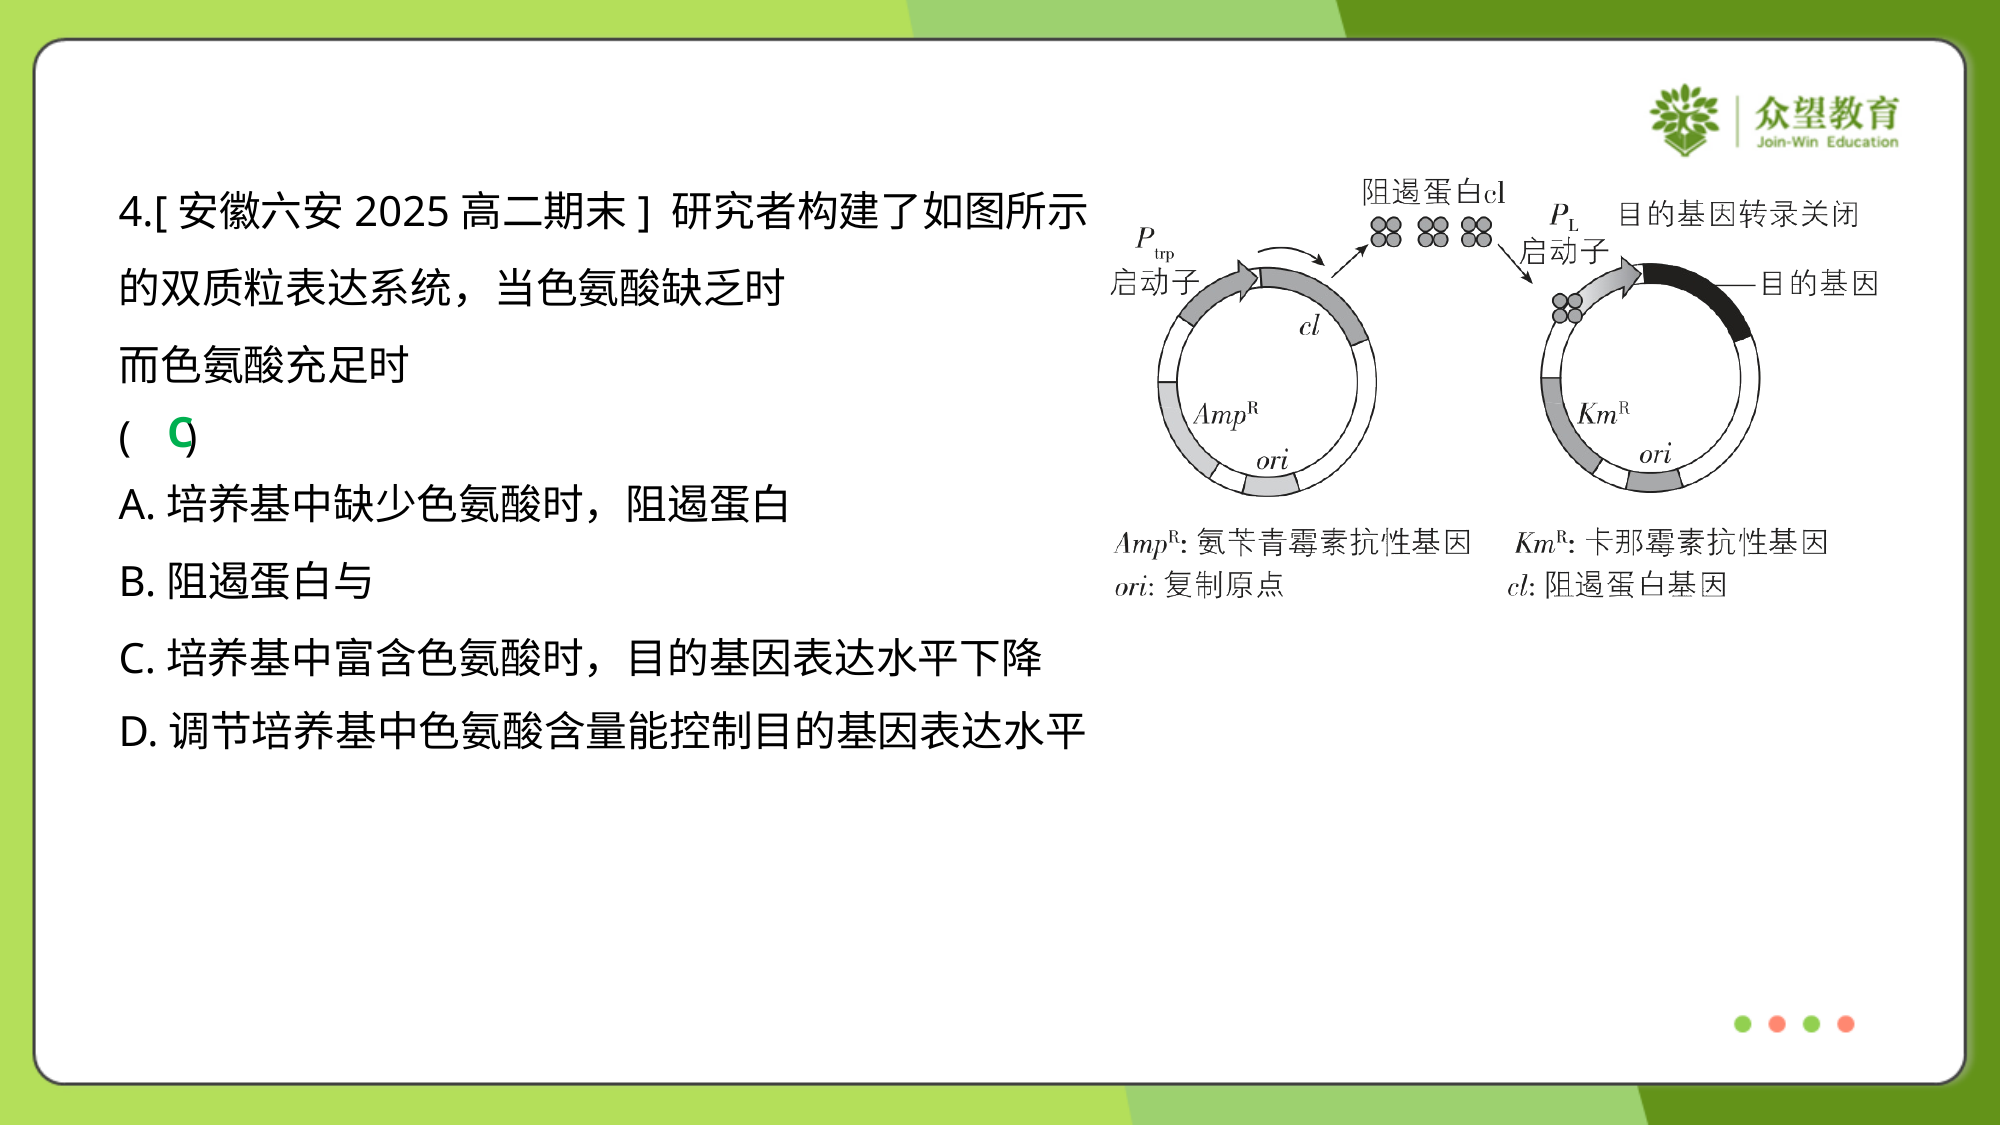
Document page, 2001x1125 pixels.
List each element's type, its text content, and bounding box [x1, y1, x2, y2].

text_box C [151, 385, 210, 450]
picture [0, 0, 2000, 1125]
